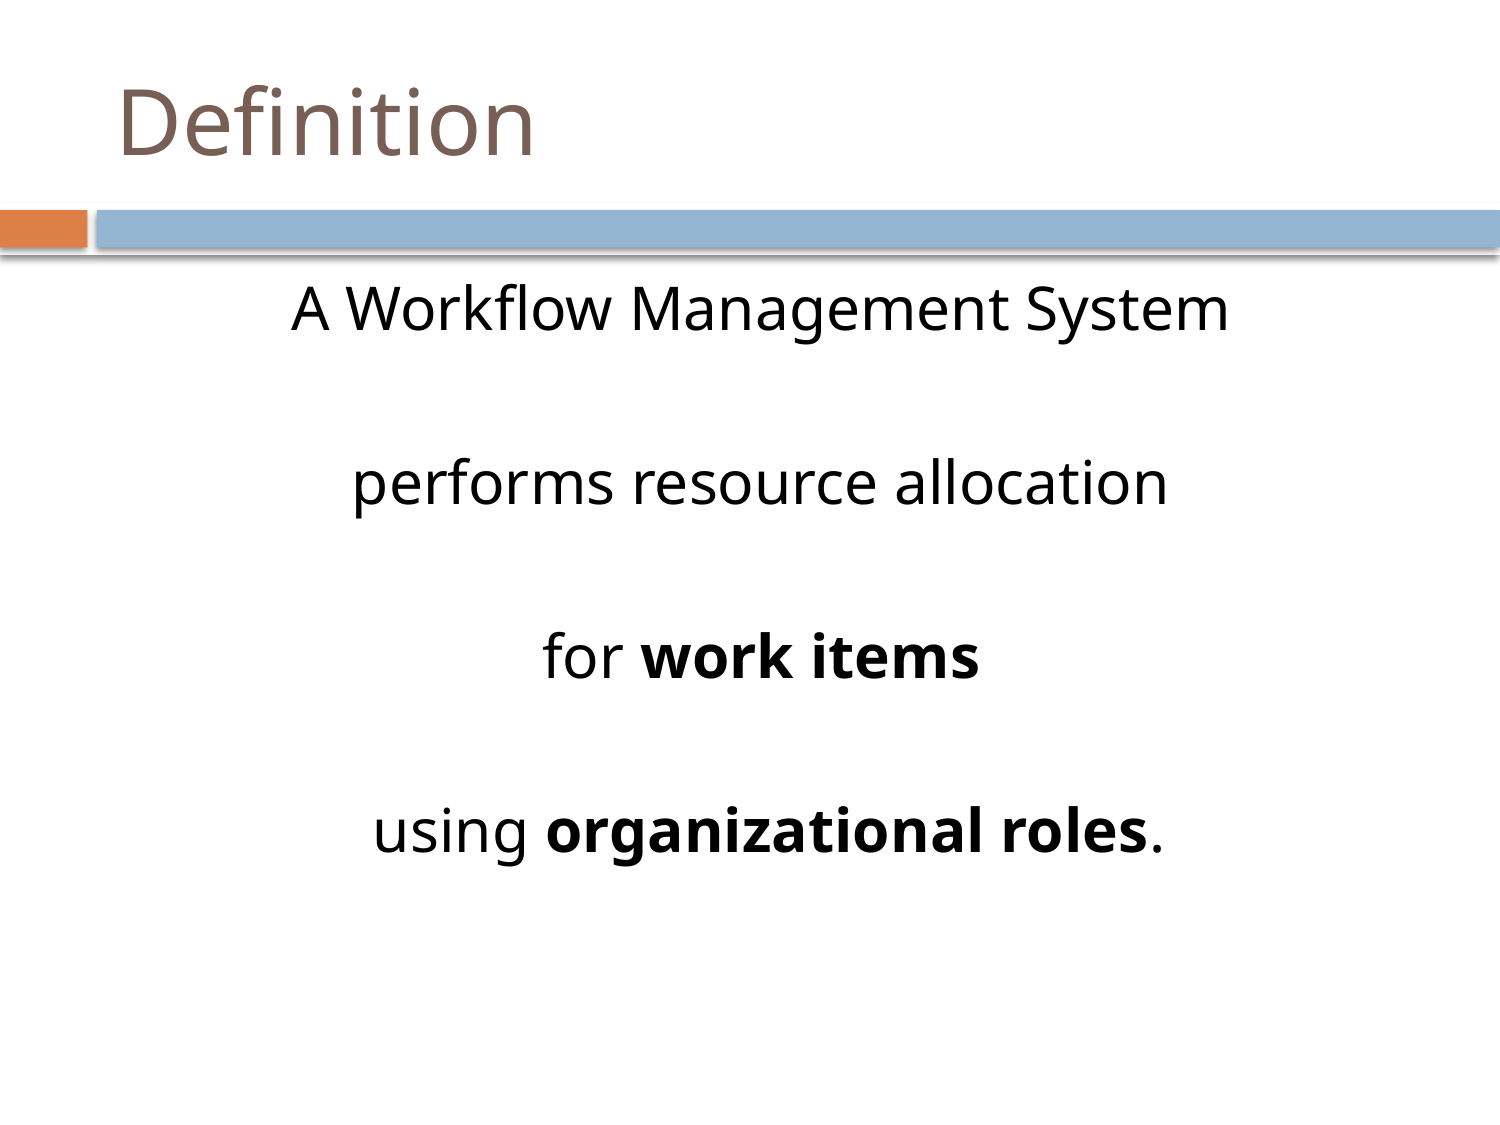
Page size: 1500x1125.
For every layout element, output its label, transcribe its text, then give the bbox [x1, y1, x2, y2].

title Definition [100, 37, 1438, 200]
list A Workflow Management System performs resource allocation for work items using organizational roles. [100, 262, 1438, 1000]
